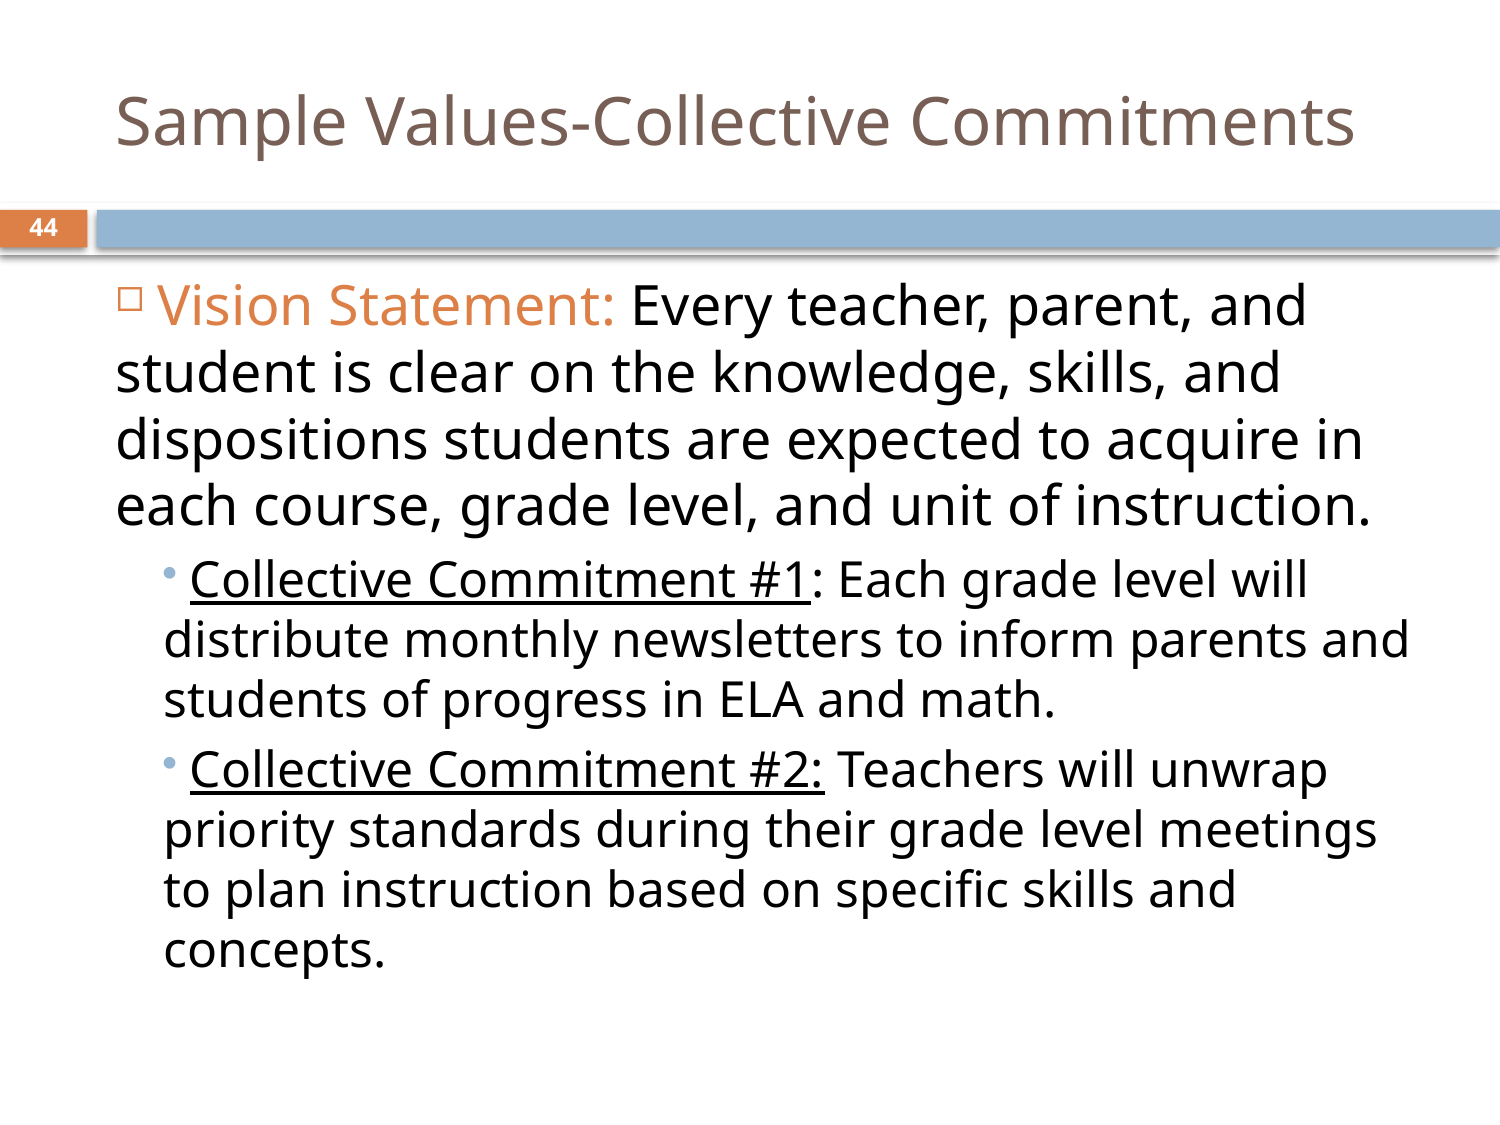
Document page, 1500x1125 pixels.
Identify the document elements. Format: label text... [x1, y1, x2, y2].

slide_number 44 [0, 208, 88, 249]
title Sample Values-Collective Commitments [100, 37, 1439, 201]
list Vision Statement: Every teacher, parent, and student is clear on the knowledge, skills, and dispositions students are expected to acquire in each course, grade level, and unit of instruction. Collective Commitment #1: Each grade level will distribute monthly newsletters to inform parents and students of progress in ELA and math. Collective Commitment #2: Teachers will unwrap priority standards during their grade level meetings to plan instruction based on specific skills and concepts. [100, 262, 1439, 1001]
